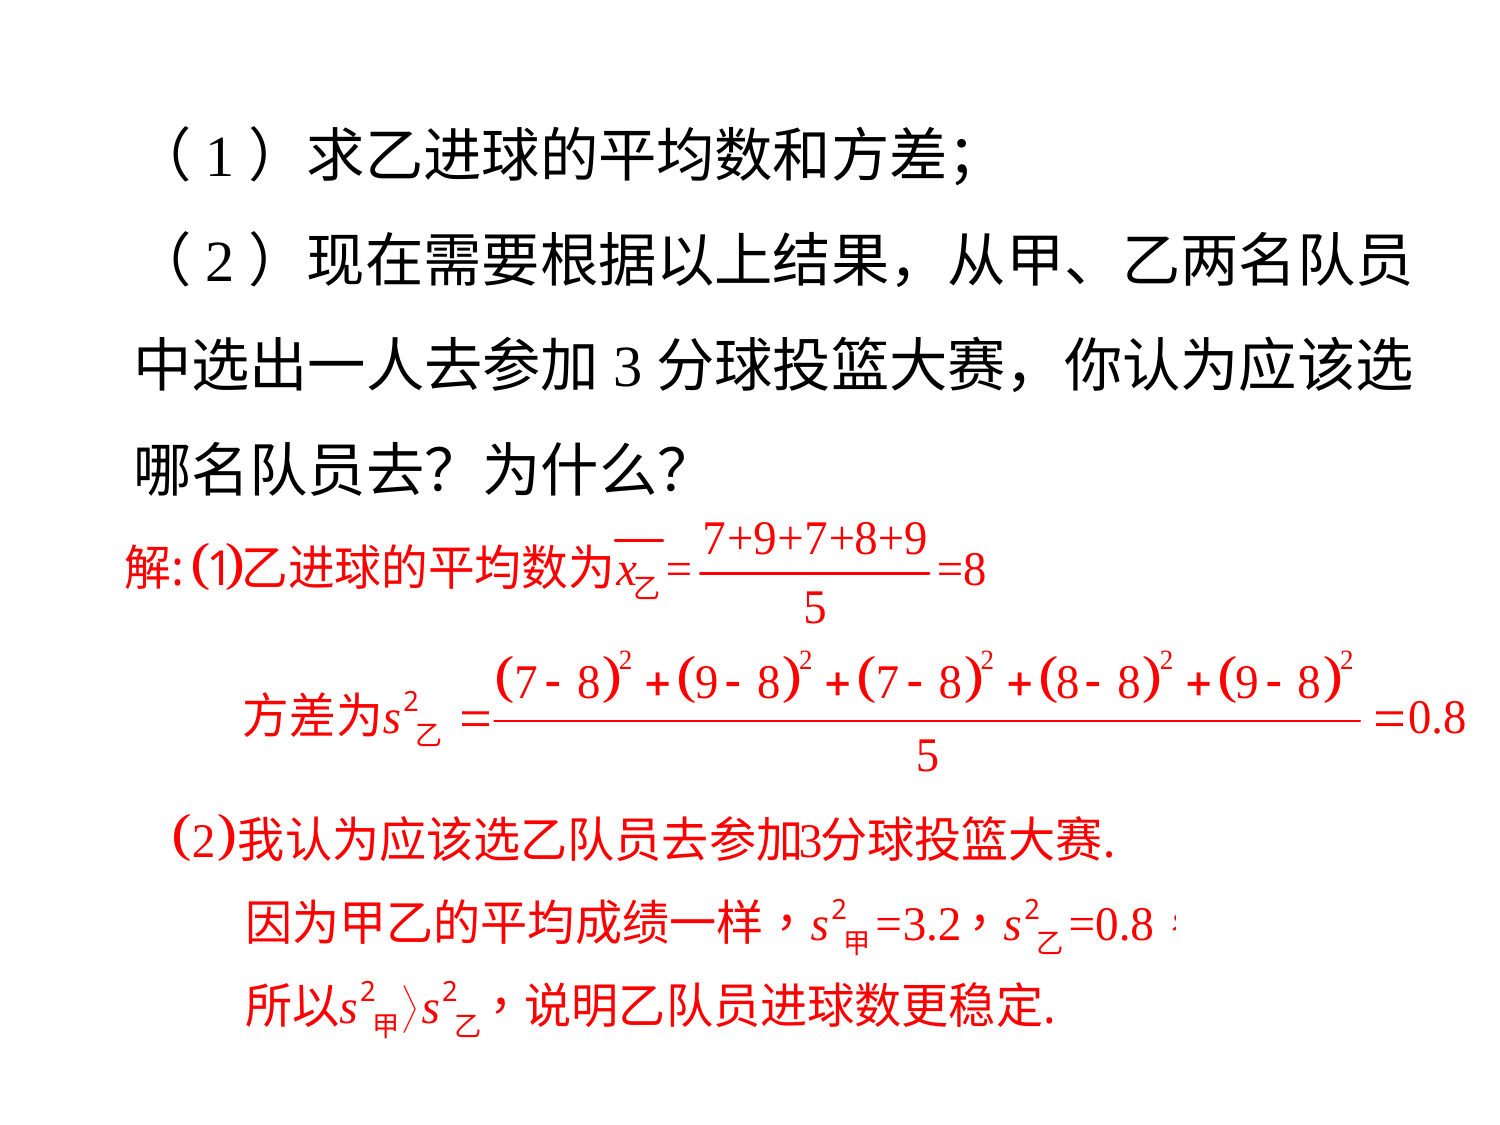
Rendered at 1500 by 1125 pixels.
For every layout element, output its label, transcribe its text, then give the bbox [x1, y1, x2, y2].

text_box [118, 507, 1473, 783]
text_box （1）求乙进球的平均数和方差； （2）现在需要根据以上结果，从甲、乙两名队员中选出一人去参加3分球投篮大赛，你认为应该选哪名队员去？为什么？ [118, 75, 1466, 507]
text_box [166, 807, 1176, 1050]
